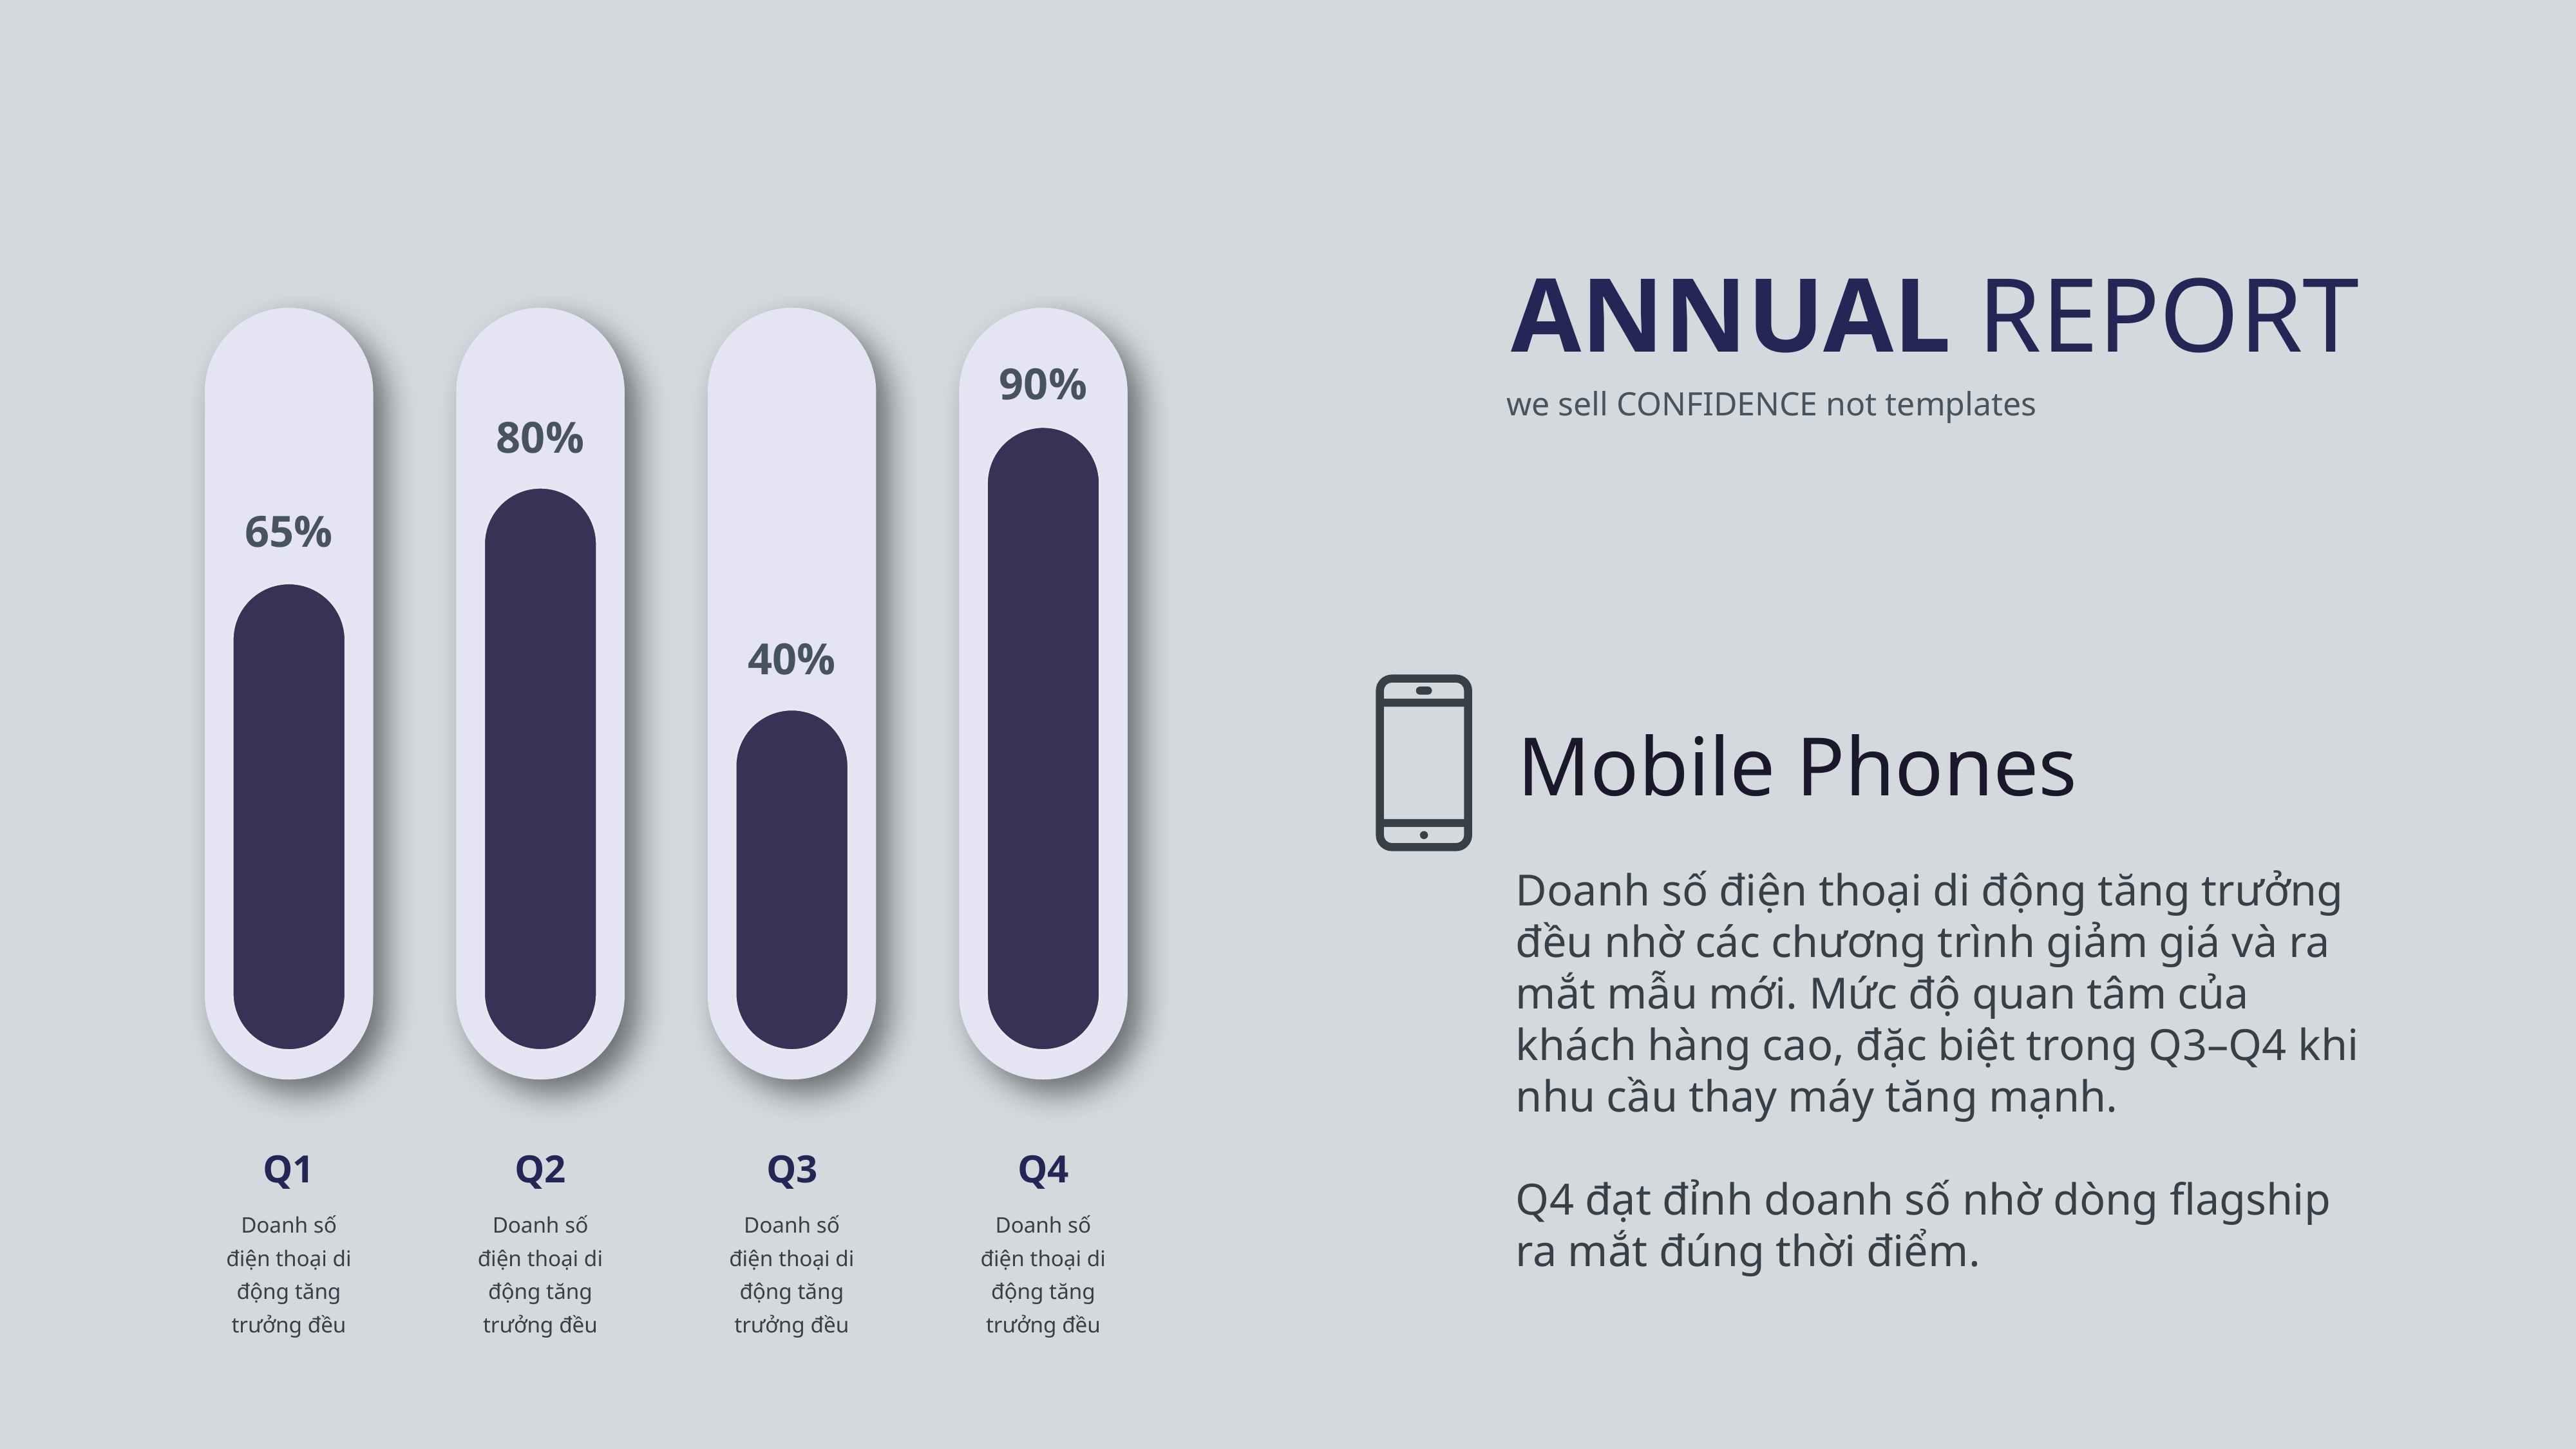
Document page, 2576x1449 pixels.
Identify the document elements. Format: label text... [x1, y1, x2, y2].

text_box we sell CONFIDENCE not templates [1497, 378, 2047, 427]
text_box ANNUAL REPORT [1502, 245, 2369, 377]
text_box [482, 486, 598, 1052]
text_box Q3 [728, 1124, 856, 1196]
text_box Doanh số điện thoại di động tăng trưởng đều [471, 1196, 610, 1345]
text_box Q4 [980, 1124, 1107, 1196]
text_box Q2 [477, 1124, 604, 1196]
text_box 65% [235, 499, 343, 561]
text_box Mobile Phones [1508, 710, 2088, 817]
text_box Doanh số điện thoại di động tăng trưởng đều [974, 1196, 1113, 1345]
text_box 80% [486, 405, 594, 467]
text_box Doanh số điện thoại di động tăng trưởng đều nhờ các chương trình giảm giá và ra mắt mẫu mới. Mức độ quan tâm của khách hàng cao, đặc biệt trong Q3–Q4 khi nhu cầu thay máy tăng mạnh. Q4 đạt đỉnh doanh số nhờ dòng flagship ra mắt đúng thời điểm. [1506, 858, 2371, 1280]
text_box [204, 307, 375, 1081]
text_box Doanh số điện thoại di động tăng trưởng đều [220, 1196, 358, 1345]
text_box [734, 708, 849, 1052]
text_box [706, 307, 877, 1081]
text_box [985, 426, 1101, 1052]
text_box 90% [989, 352, 1097, 413]
text_box [958, 307, 1129, 1081]
text_box 40% [738, 627, 846, 688]
text_box Doanh số điện thoại di động tăng trưởng đều [723, 1196, 861, 1345]
text_box [1376, 674, 1472, 851]
text_box Q1 [225, 1124, 353, 1196]
text_box [231, 582, 347, 1052]
text_box [455, 307, 626, 1081]
